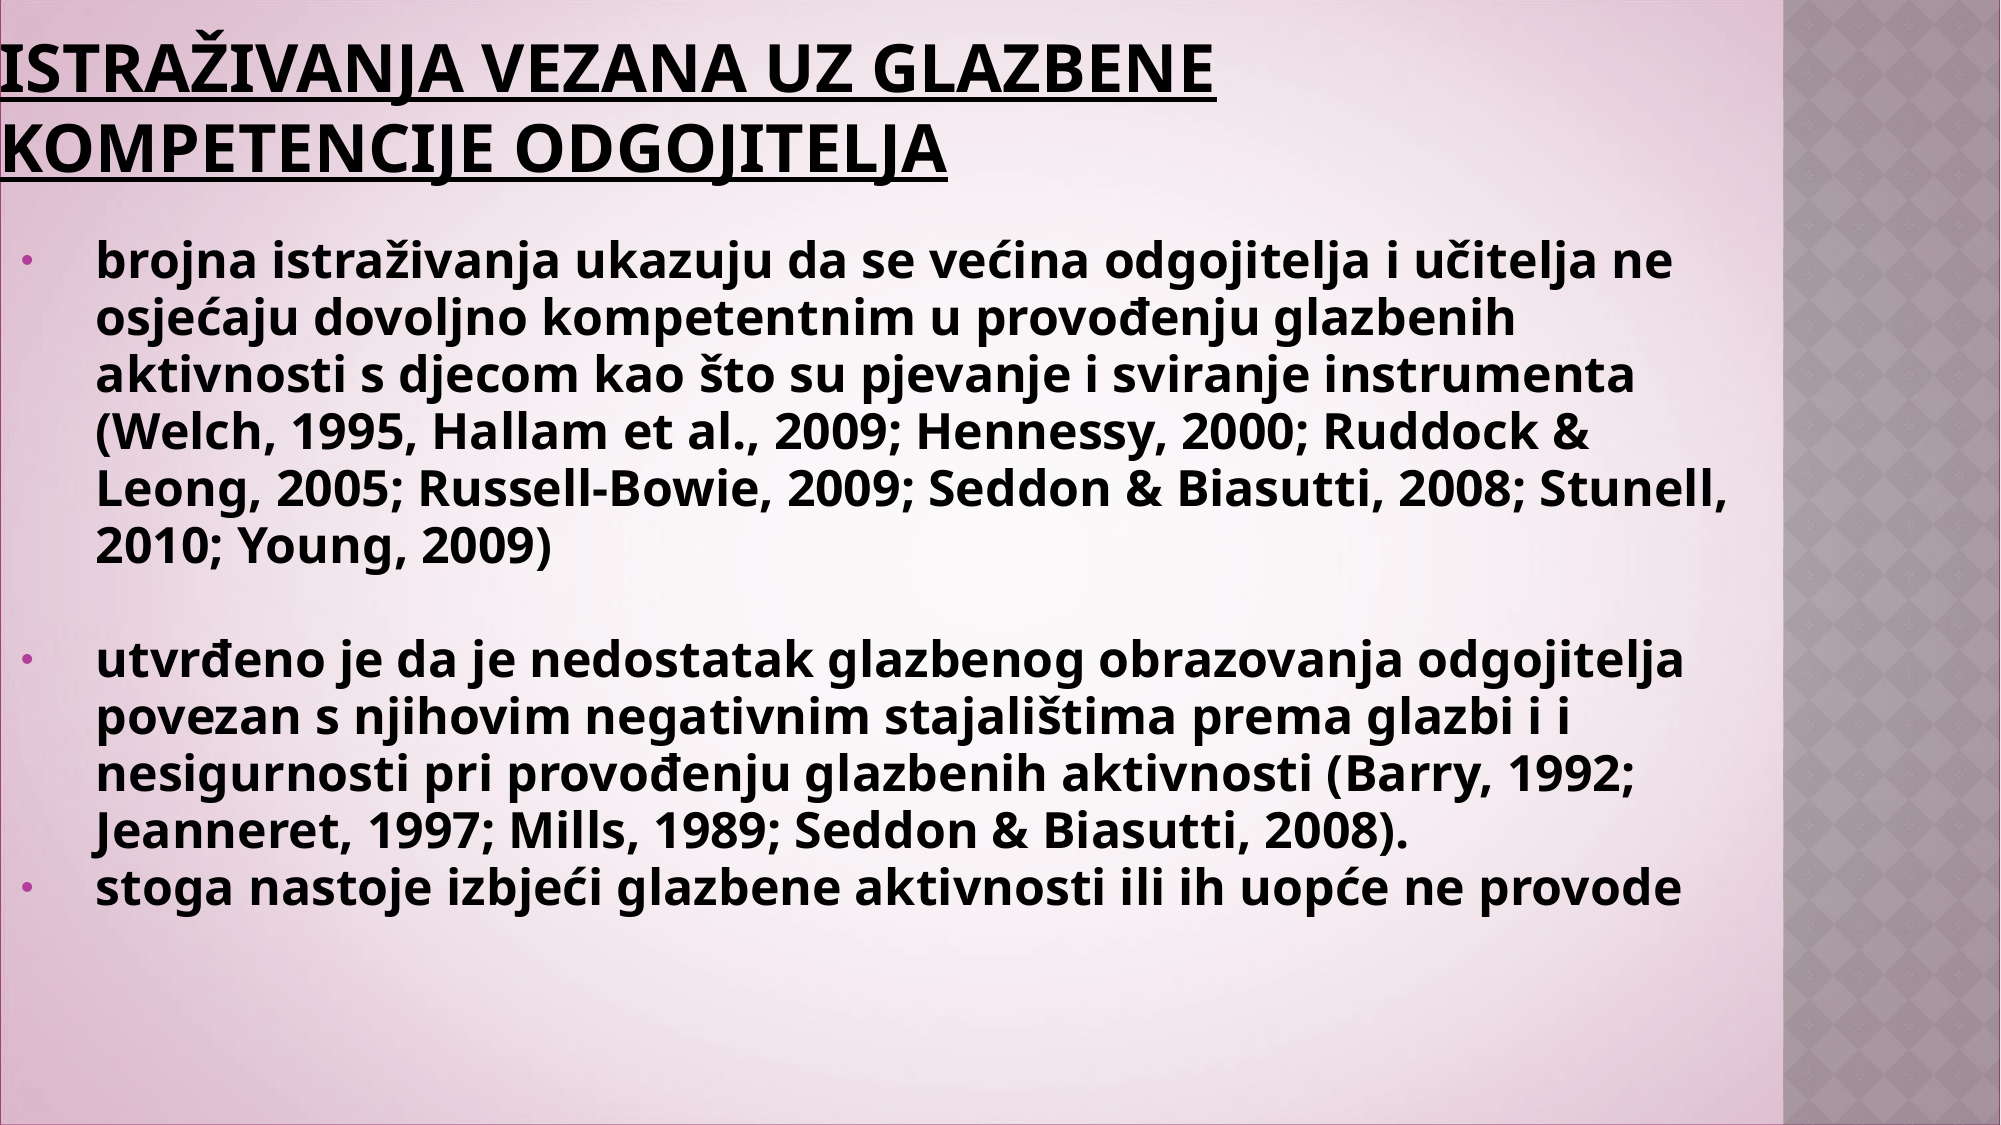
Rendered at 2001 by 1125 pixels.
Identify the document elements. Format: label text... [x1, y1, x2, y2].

list brojna istraživanja ukazuju da se većina odgojitelja i učitelja ne osjećaju dovoljno kompetentnim u provođenju glazbenih aktivnosti s djecom kao što su pjevanje i sviranje instrumenta (Welch, 1995, Hallam et al., 2009; Hennessy, 2000; Ruddock & Leong, 2005; Russell-Bowie, 2009; Seddon & Biasutti, 2008; Stunell, 2010; Young, 2009) utvrđeno je da je nedostatak glazbenog obrazovanja odgojitelja povezan s njihovim negativnim stajalištima prema glazbi i i nesigurnosti pri provođenju glazbenih aktivnosti (Barry, 1992; Jeanneret, 1997; Mills, 1989; Seddon & Biasutti, 2008). stoga nastoje izbjeći glazbene aktivnosti ili ih uopće ne provode [4, 224, 1771, 1125]
title istraživanja vezana uz glazbene kompetencije odgojitelja [0, 0, 1575, 186]
